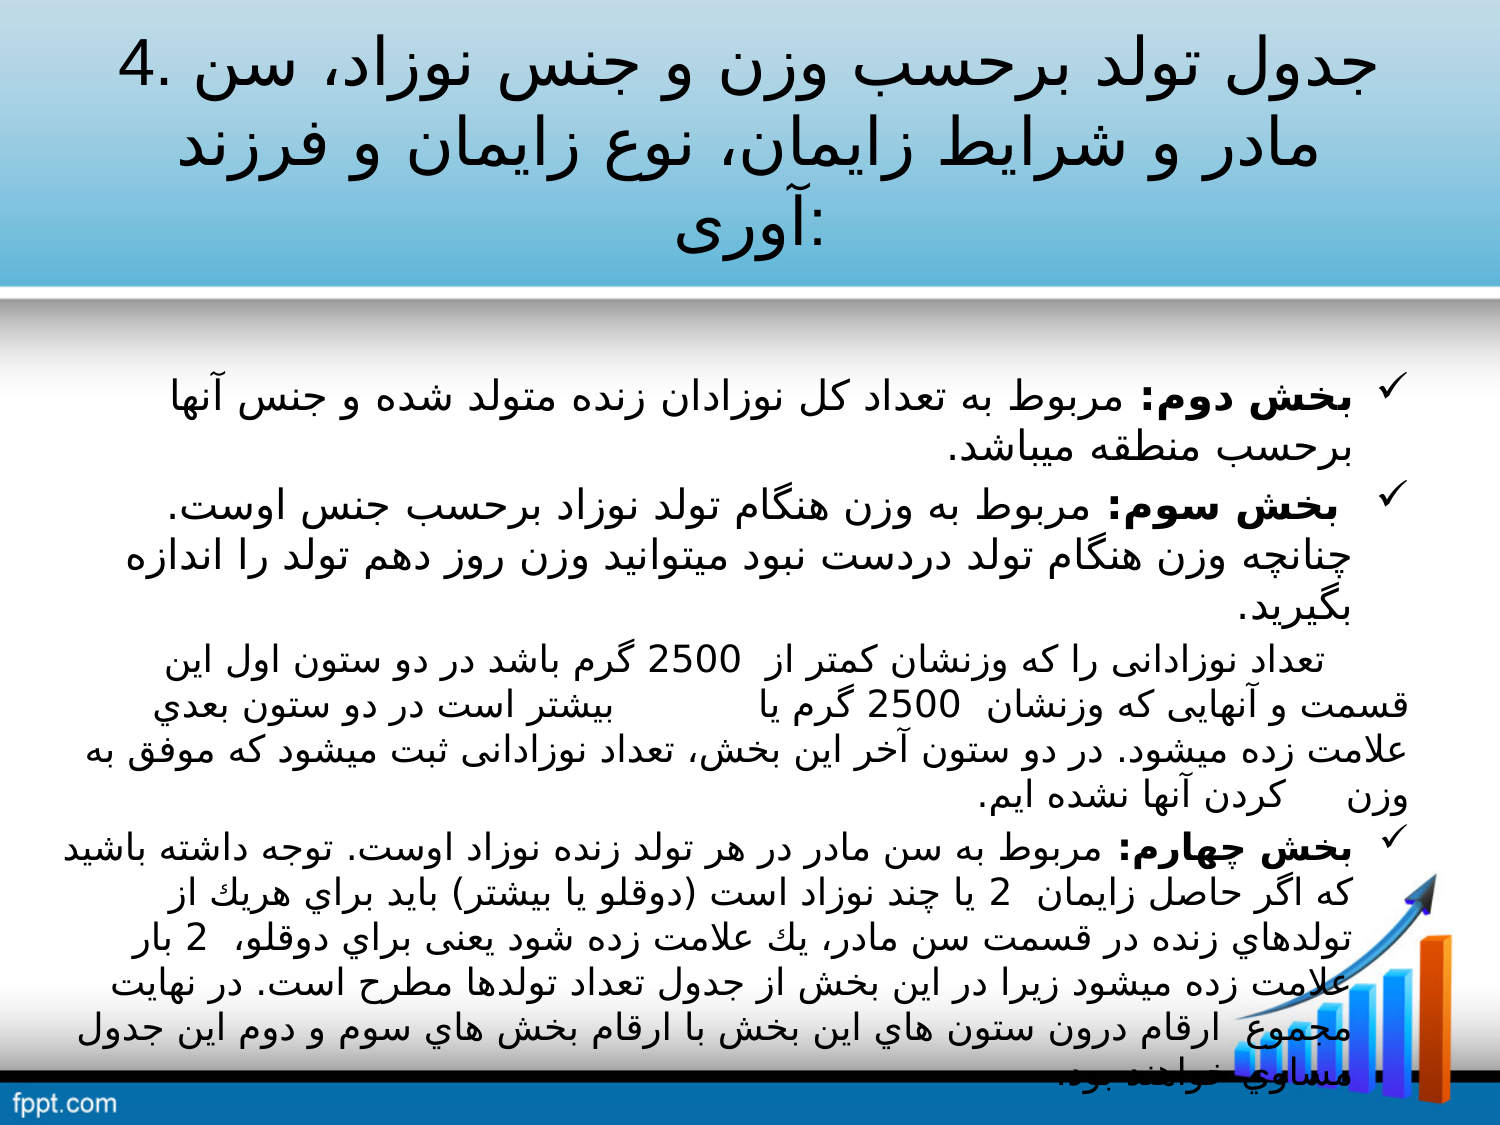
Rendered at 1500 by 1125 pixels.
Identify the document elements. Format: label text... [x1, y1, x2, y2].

picture [0, 0, 1500, 1125]
title 4. جدول تولد برحسب وزن و جنس نوزاد، سن مادر و شرایط زایمان، نوع زایمان و فرزند آوری: [75, 45, 1425, 233]
list بخش دوم: مربوط به تعداد كل نوزادان زنده متولد شده و جنس آنها برحسب منطقه میباشد. بخش سوم: مربوط به وزن هنگام تولد نوزاد برحسب جنس اوست. چنانچه وزن هنگام تولد دردست نبود میتوانيد وزن روز دهم تولد را اندازه بگيرید. تعداد نوزادانی را كه وزنشان كمتر از 2500 گرم باشد در دو ستون اول این قسمت و آنهایی كه وزنشان 2500 گرم یا بيشتر است در دو ستون بعدي علامت زده میشود. در دو ستون آخر این بخش، تعداد نوزادانی ثبت میشود كه موفق به وزن كردن آنها نشده ایم. بخش چهارم: مربوط به سن مادر در هر تولد زنده نوزاد اوست. توجه داشته باشيد كه اگر حاصل زایمان 2 یا چند نوزاد است (دوقلو یا بيشتر) باید براي هریك از تولدهاي زنده در قسمت سن مادر، یك علامت زده شود یعنی براي دوقلو، 2 بار علامت زده میشود زیرا در این بخش از جدول تعداد تولدها مطرح است. در نهایت مجموع ارقام درون ستون هاي این بخش با ارقام بخش هاي سوم و دوم این جدول مساوي خواهند بود. [29, 361, 1425, 1041]
